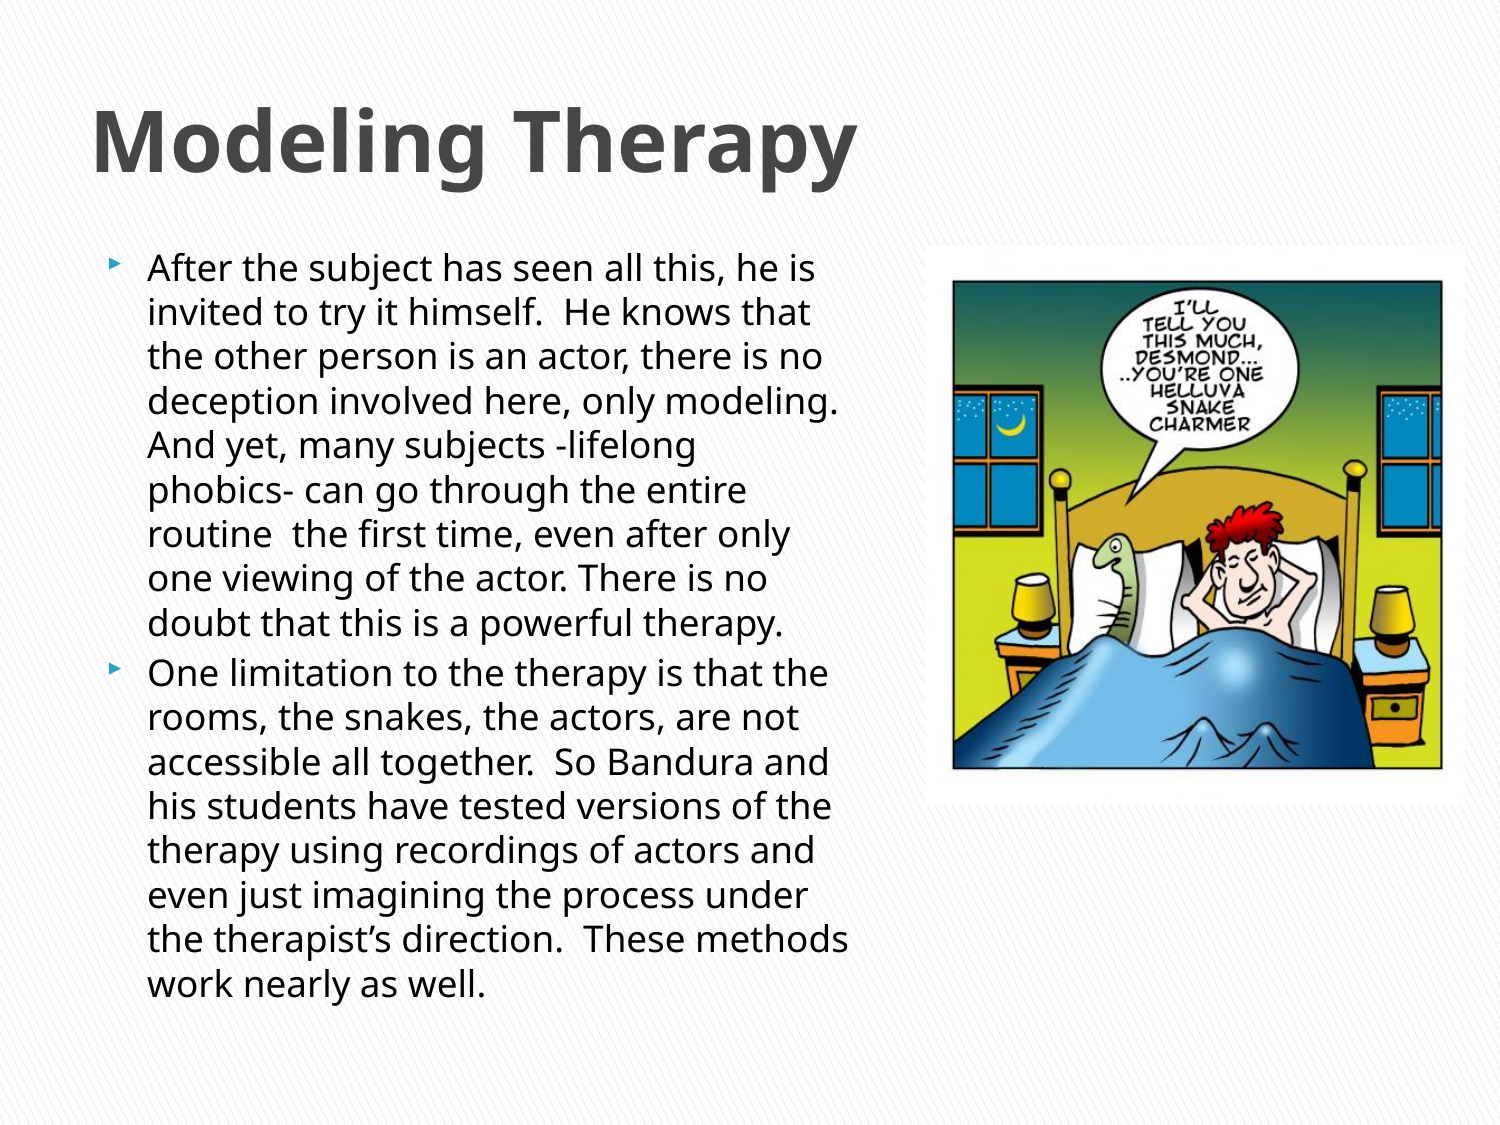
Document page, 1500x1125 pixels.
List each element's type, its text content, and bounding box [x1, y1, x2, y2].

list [925, 246, 1466, 806]
list After the subject has seen all this, he is invited to try it himself. He knows that the other person is an actor, there is no deception involved here, only modeling. And yet, many subjects -lifelong phobics- can go through the entire routine the first time, even after only one viewing of the actor. There is no doubt that this is a powerful therapy. One limitation to the therapy is that the rooms, the snakes, the actors, are not accessible all together. So Bandura and his students have tested versions of the therapy using recordings of actors and even just imagining the process under the therapist’s direction. These methods work nearly as well. [75, 236, 868, 1090]
title Modeling Therapy [75, 44, 1425, 233]
